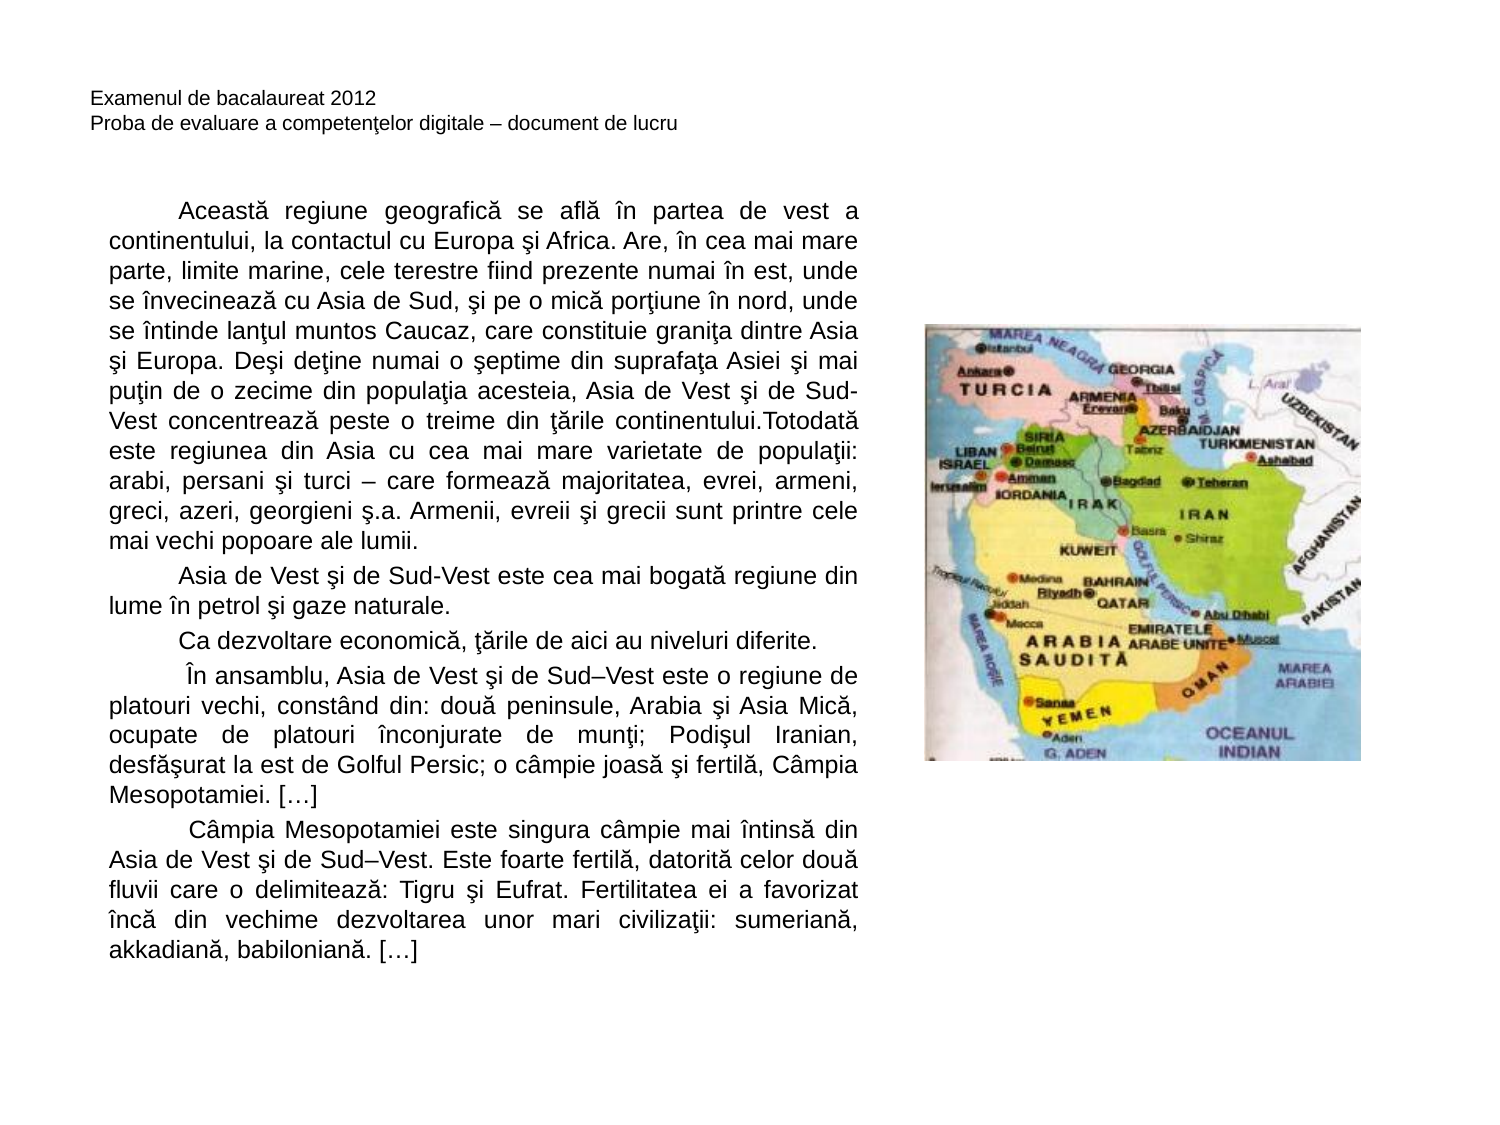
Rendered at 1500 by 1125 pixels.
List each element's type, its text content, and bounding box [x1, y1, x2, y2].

list Această regiune geografică se află în partea de vest a continentului, la contactul cu Europa şi Africa. Are, în cea mai mare parte, limite marine, cele terestre fiind prezente numai în est, unde se învecinează cu Asia de Sud, şi pe o mică porţiune în nord, unde se întinde lanţul muntos Caucaz, care constituie graniţa dintre Asia şi Europa. Deşi deţine numai o şeptime din suprafaţa Asiei şi mai puţin de o zecime din populaţia acesteia, Asia de Vest şi de Sud-Vest concentrează peste o treime din ţările continentului.Totodată este regiunea din Asia cu cea mai mare varietate de populaţii: arabi, persani şi turci – care formează majoritatea, evrei, armeni, greci, azeri, georgieni ş.a. Armenii, evreii şi grecii sunt printre cele mai vechi popoare ale lumii. Asia de Vest şi de Sud-Vest este cea mai bogată regiune din lume în petrol şi gaze naturale. Ca dezvoltare economică, ţările de aici au niveluri diferite. În ansamblu, Asia de Vest şi de Sud–Vest este o regiune de platouri vechi, constând din: două peninsule, Arabia şi Asia Mică, ocupate de platouri înconjurate de munţi; Podişul Iranian, desfăşurat la est de Golful Persic; o câmpie joasă şi fertilă, Câmpia Mesopotamiei. […] Câmpia Mesopotamiei este singura câmpie mai întinsă din Asia de Vest şi de Sud–Vest. Este foarte fertilă, datorită celor două fluvii care o delimitează: Tigru şi Eufrat. Fertilitatea ei a favorizat încă din vechime dezvoltarea unor mari civilizaţii: sumeriană, akkadiană, babiloniană. […] [74, 187, 876, 988]
picture [924, 324, 1362, 762]
title Examenul de bacalaureat 2012 Proba de evaluare a competenţelor digitale – document de lucru [74, 44, 1426, 176]
